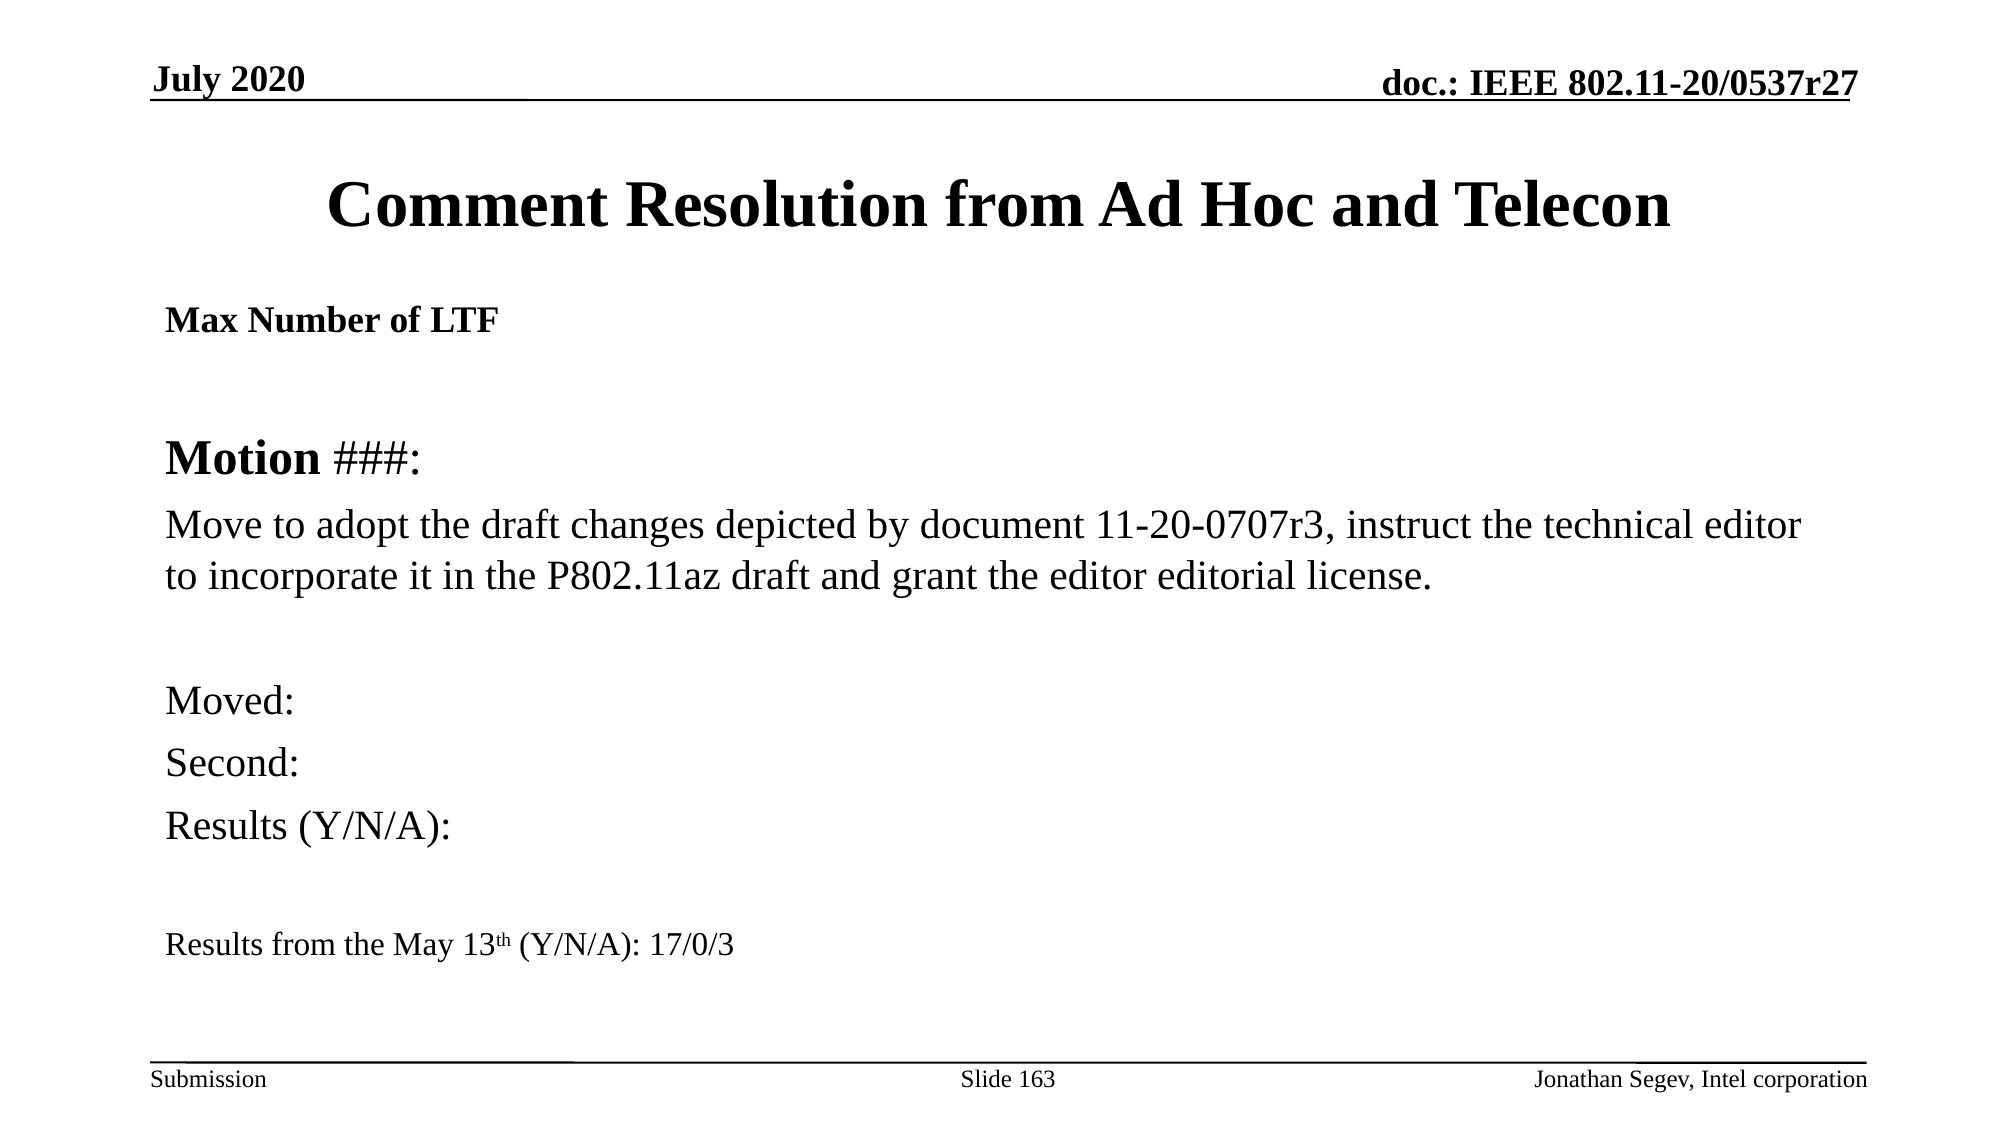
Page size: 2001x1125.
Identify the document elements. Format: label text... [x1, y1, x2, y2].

title Comment Resolution from Ad Hoc and Telecon [149, 112, 1850, 286]
footer Jonathan Segev, Intel corporation [1171, 1061, 1869, 1093]
slide_number Slide 163 [950, 1061, 1067, 1123]
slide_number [152, 54, 563, 100]
list Max Number of LTF Motion ###: Move to adopt the draft changes depicted by document 11-20-0707r3, instruct the technical editor to incorporate it in the P802.11az draft and grant the editor editorial license. Moved: Second: Results (Y/N/A): Results from the May 13th (Y/N/A): 17/0/3 [149, 286, 1850, 1000]
